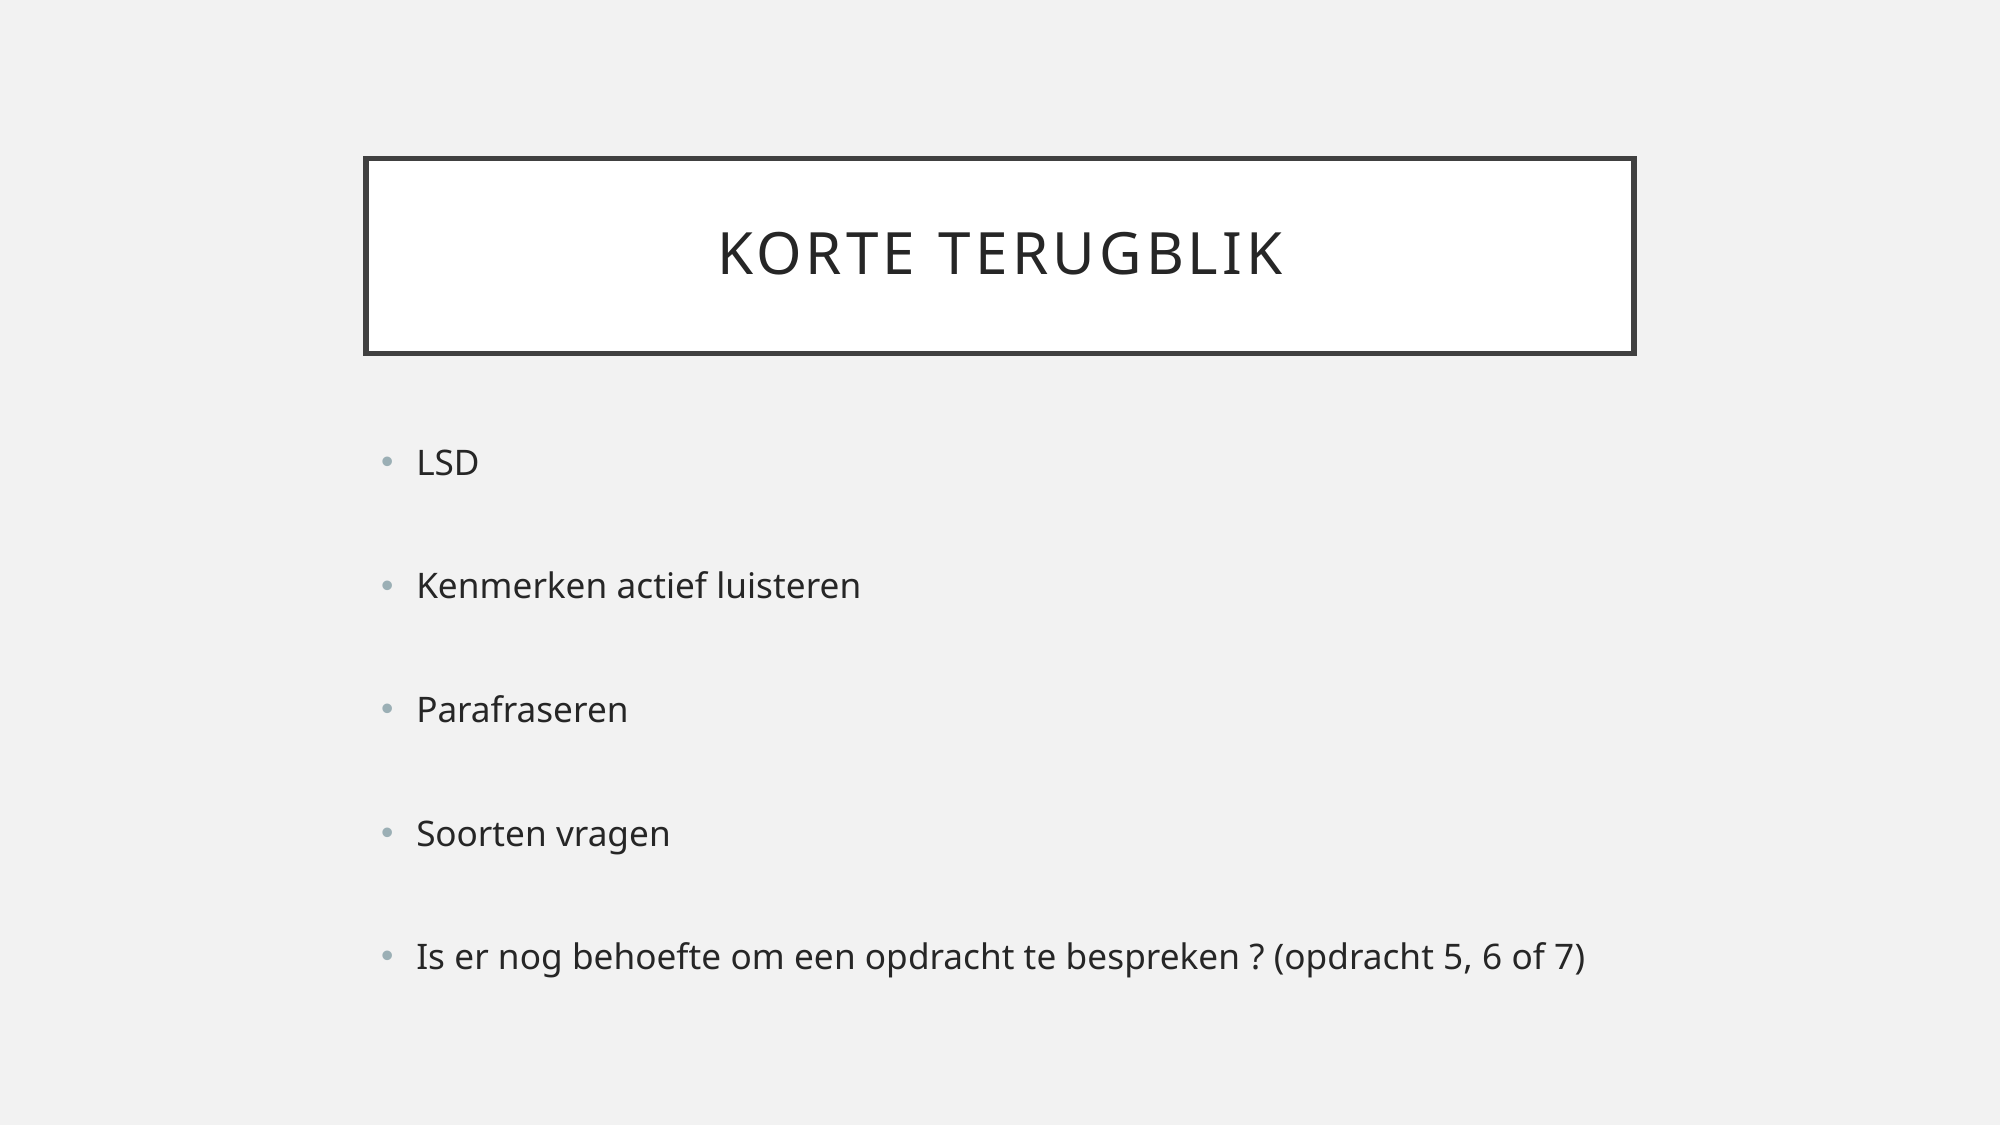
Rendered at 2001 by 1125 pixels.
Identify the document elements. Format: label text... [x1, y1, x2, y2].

title Korte terugblik [363, 156, 1637, 356]
list LSD Kenmerken actief luisteren Parafraseren Soorten vragen Is er nog behoefte om een opdracht te bespreken ? (opdracht 5, 6 of 7) [366, 432, 1634, 995]
